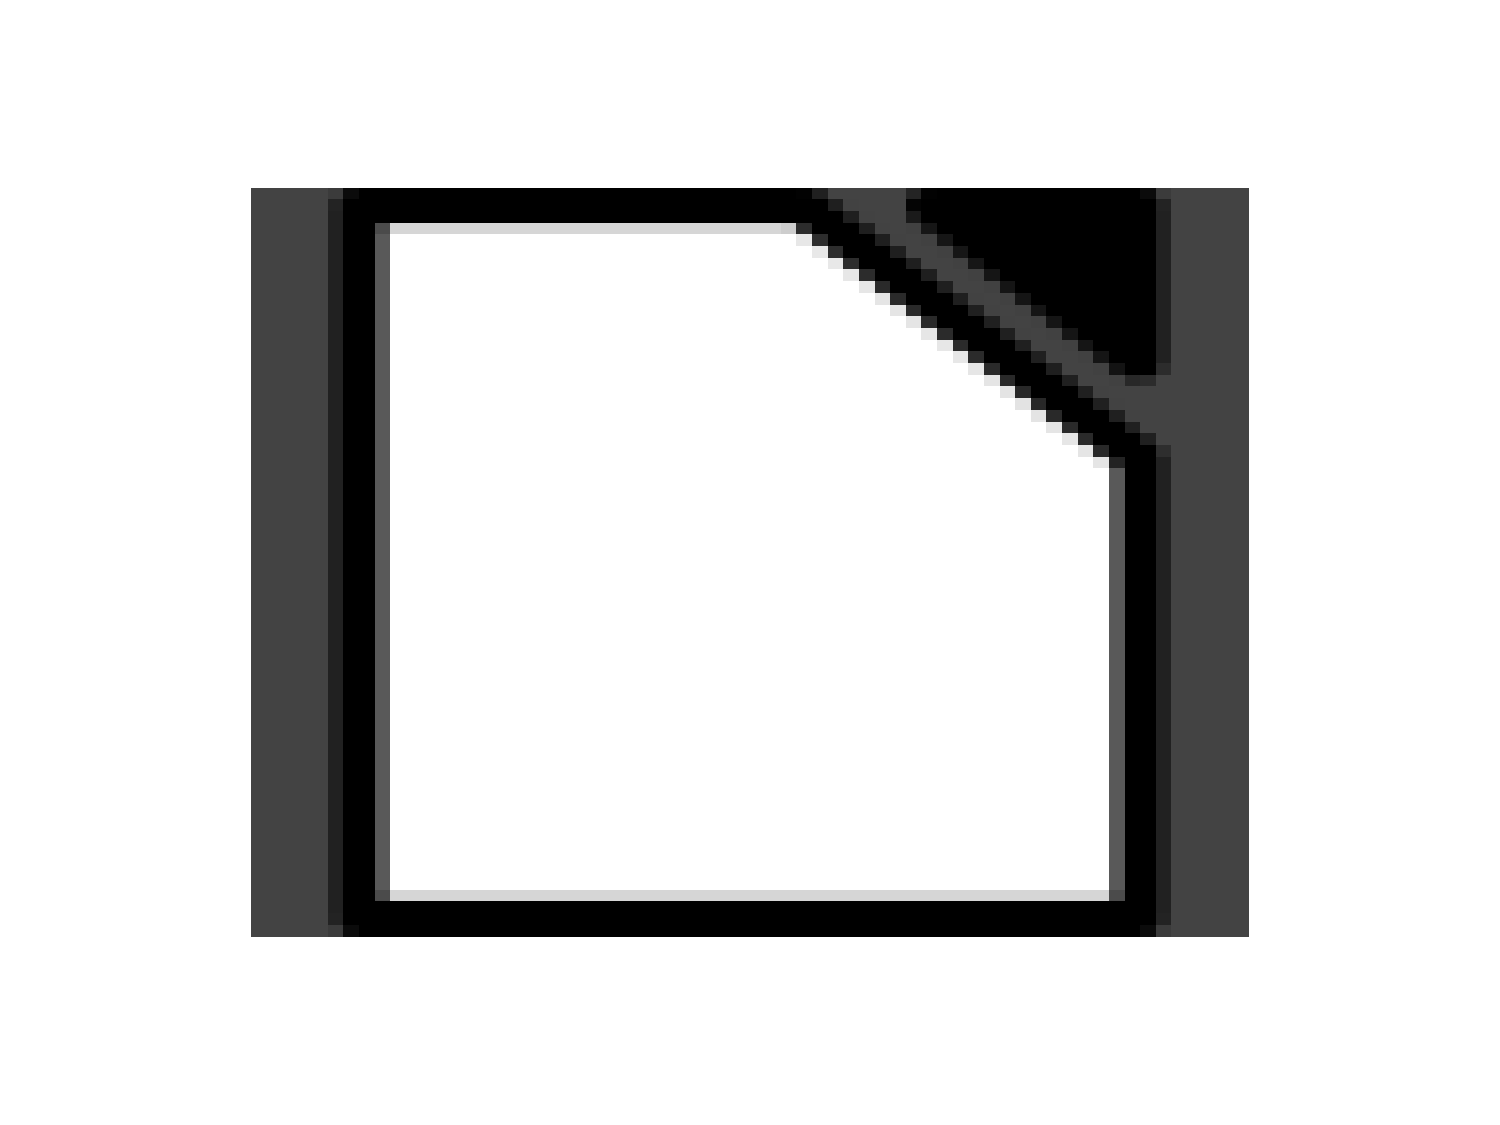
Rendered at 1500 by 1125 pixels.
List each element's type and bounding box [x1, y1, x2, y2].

text_box [249, 187, 1251, 938]
